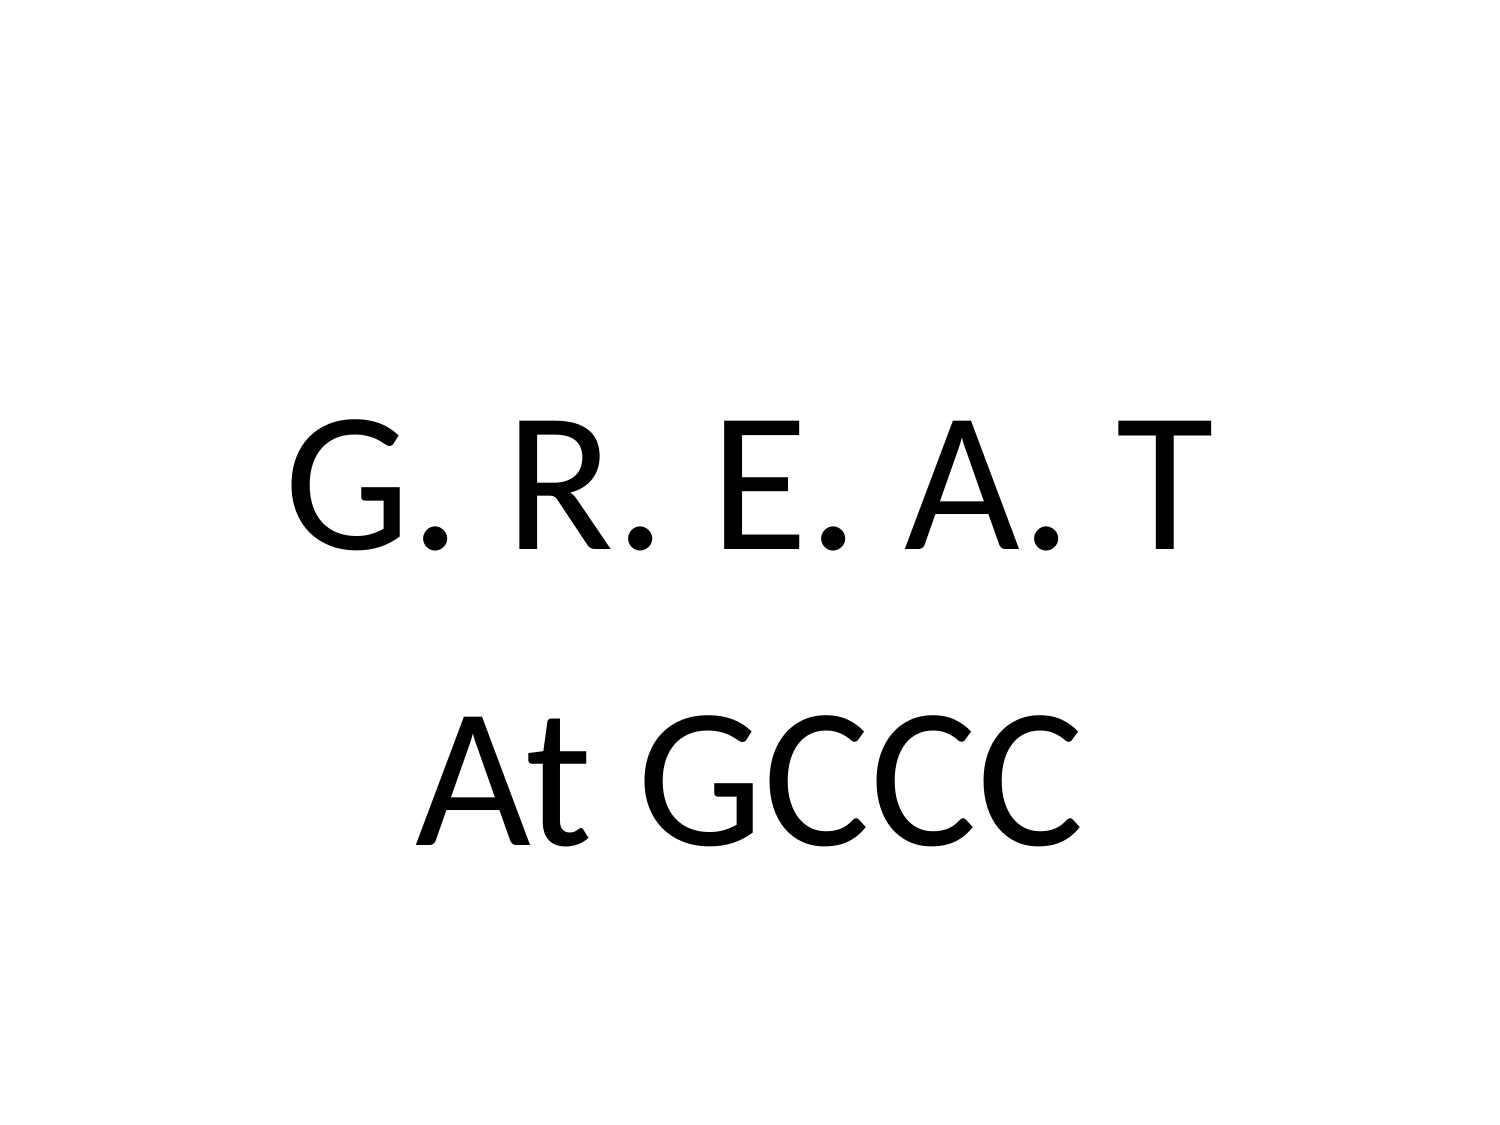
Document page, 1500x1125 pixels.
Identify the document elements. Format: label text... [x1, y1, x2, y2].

subtitle At GCCC [225, 637, 1275, 925]
title G. R. E. A. T [112, 349, 1388, 591]
